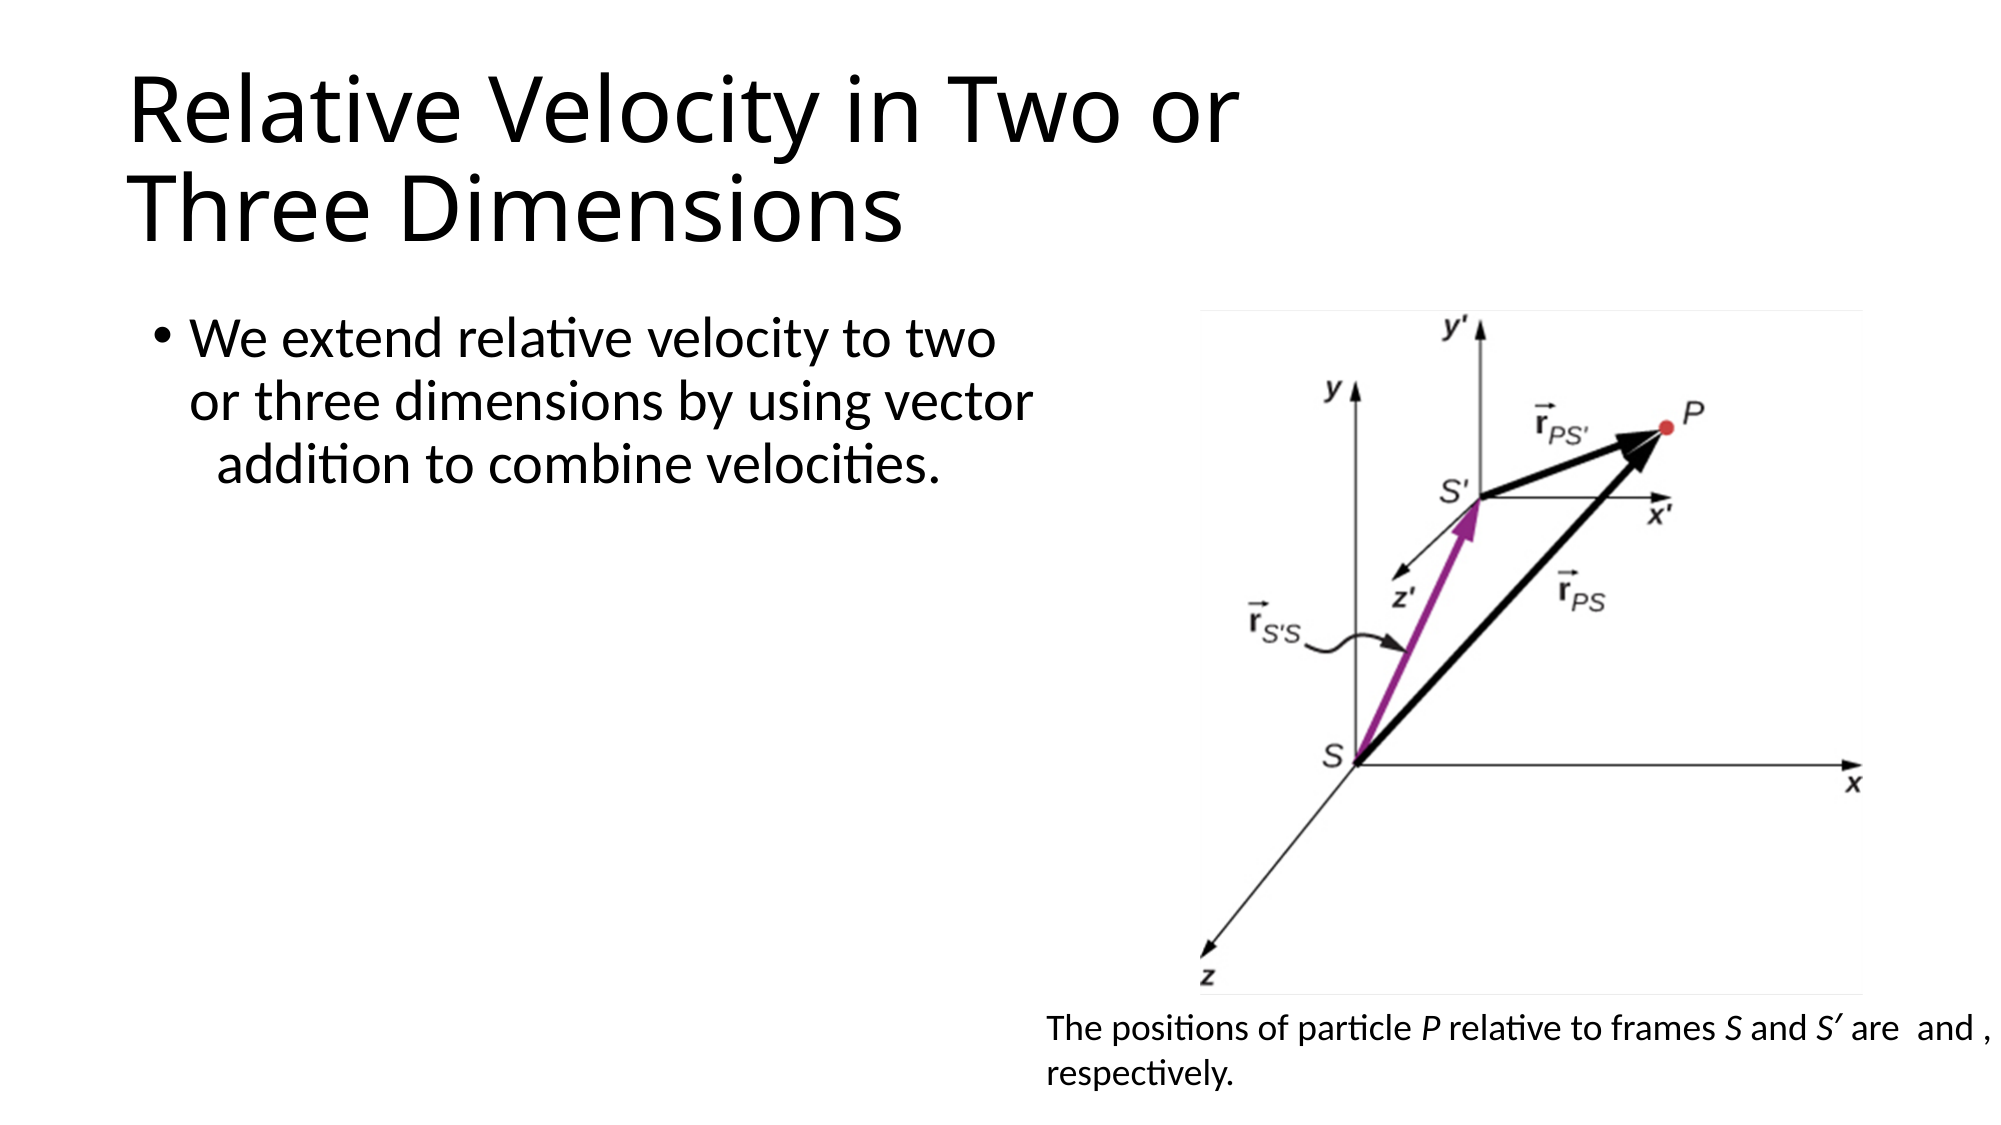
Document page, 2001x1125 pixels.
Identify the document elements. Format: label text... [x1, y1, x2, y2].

title Relative Velocity in Two or Three Dimensions [111, 53, 1522, 271]
picture [1200, 221, 1863, 1084]
list We extend relative velocity to two or three dimensions by using vector addition to combine velocities. [137, 299, 1075, 1014]
footer [662, 1042, 1338, 1103]
